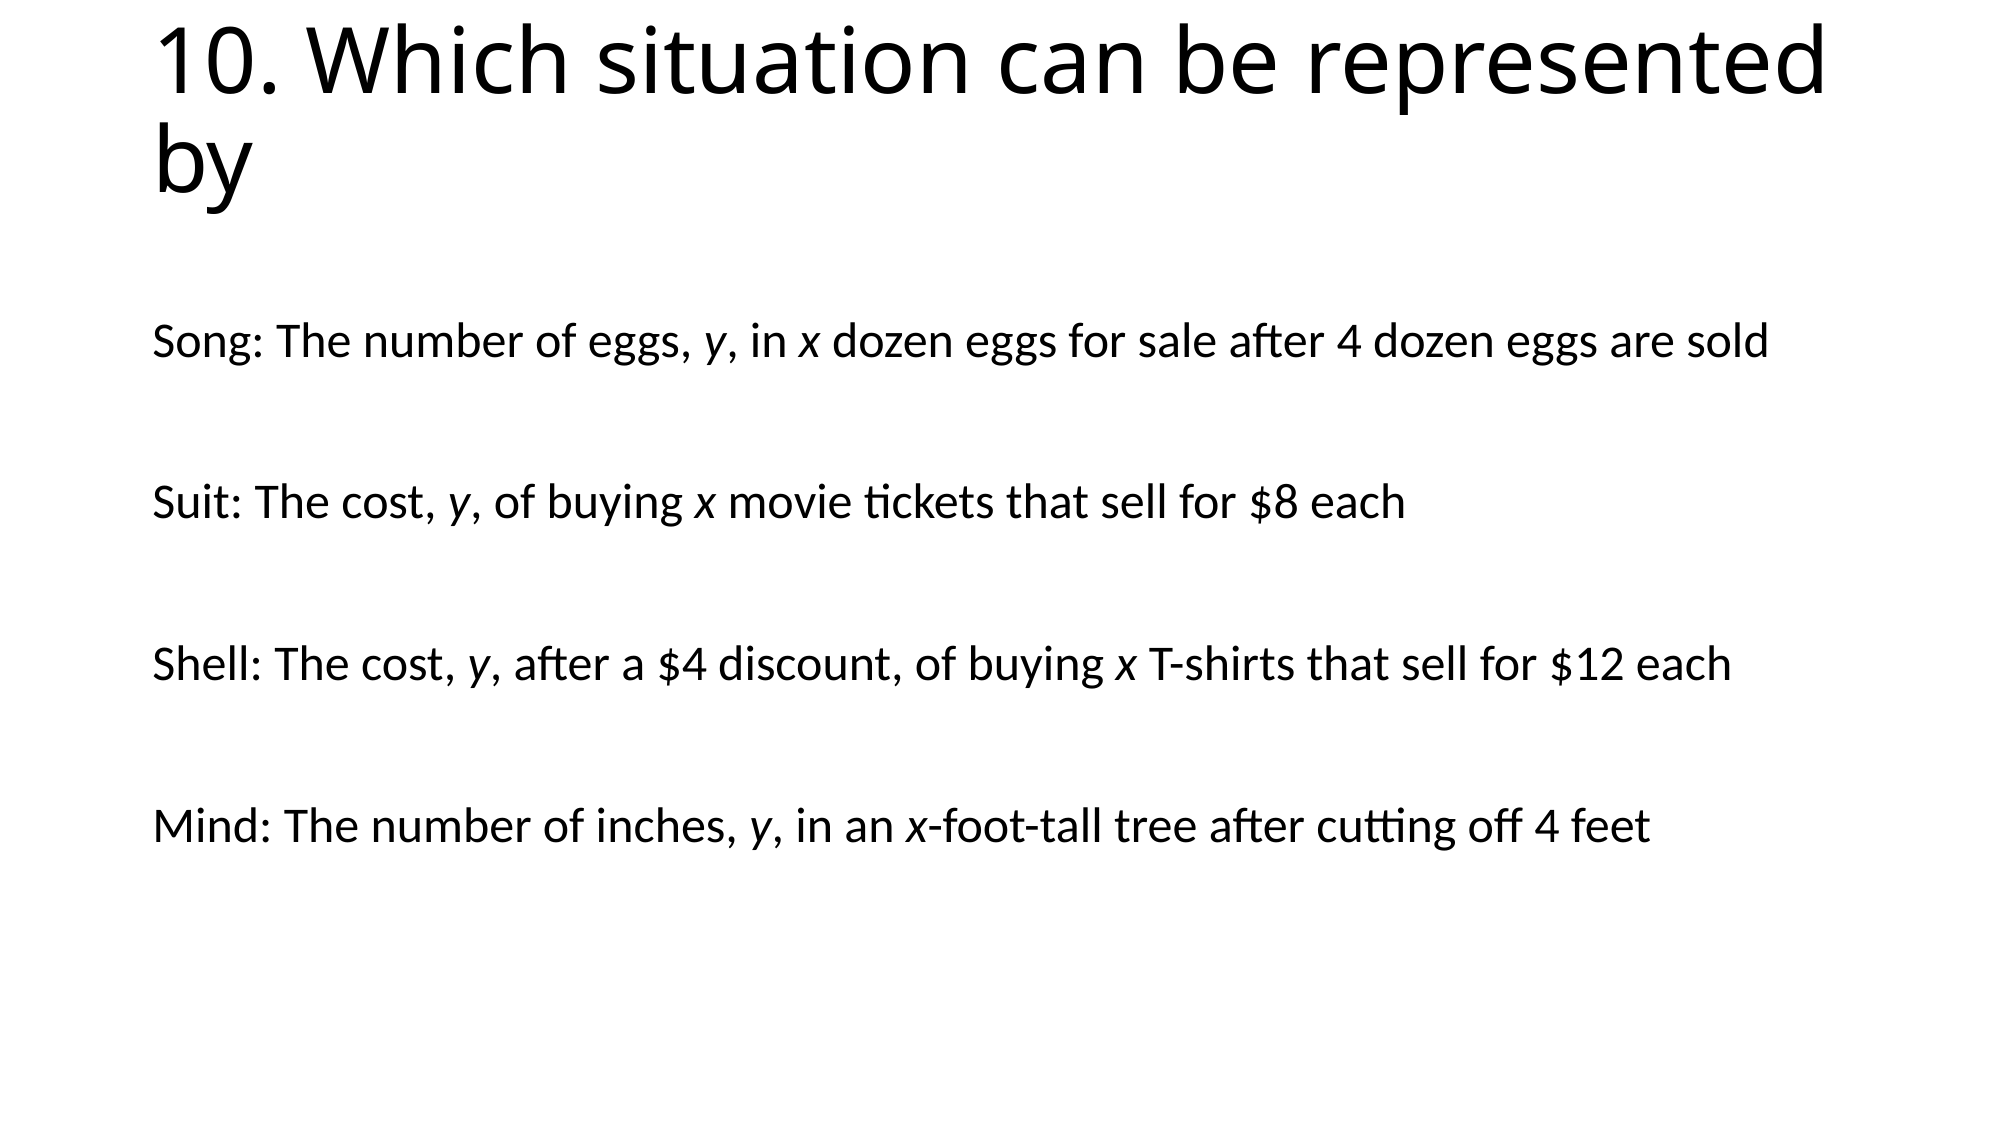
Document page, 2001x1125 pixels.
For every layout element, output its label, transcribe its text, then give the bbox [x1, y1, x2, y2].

list Song: The number of eggs, y, in x dozen eggs for sale after 4 dozen eggs are sold Suit: The cost, y, of buying x movie tickets that sell for $8 each Shell: The cost, y, after a $4 discount, of buying x T-shirts that sell for $12 each Mind: The number of inches, y, in an x-foot-tall tree after cutting off 4 feet [137, 299, 1863, 1014]
